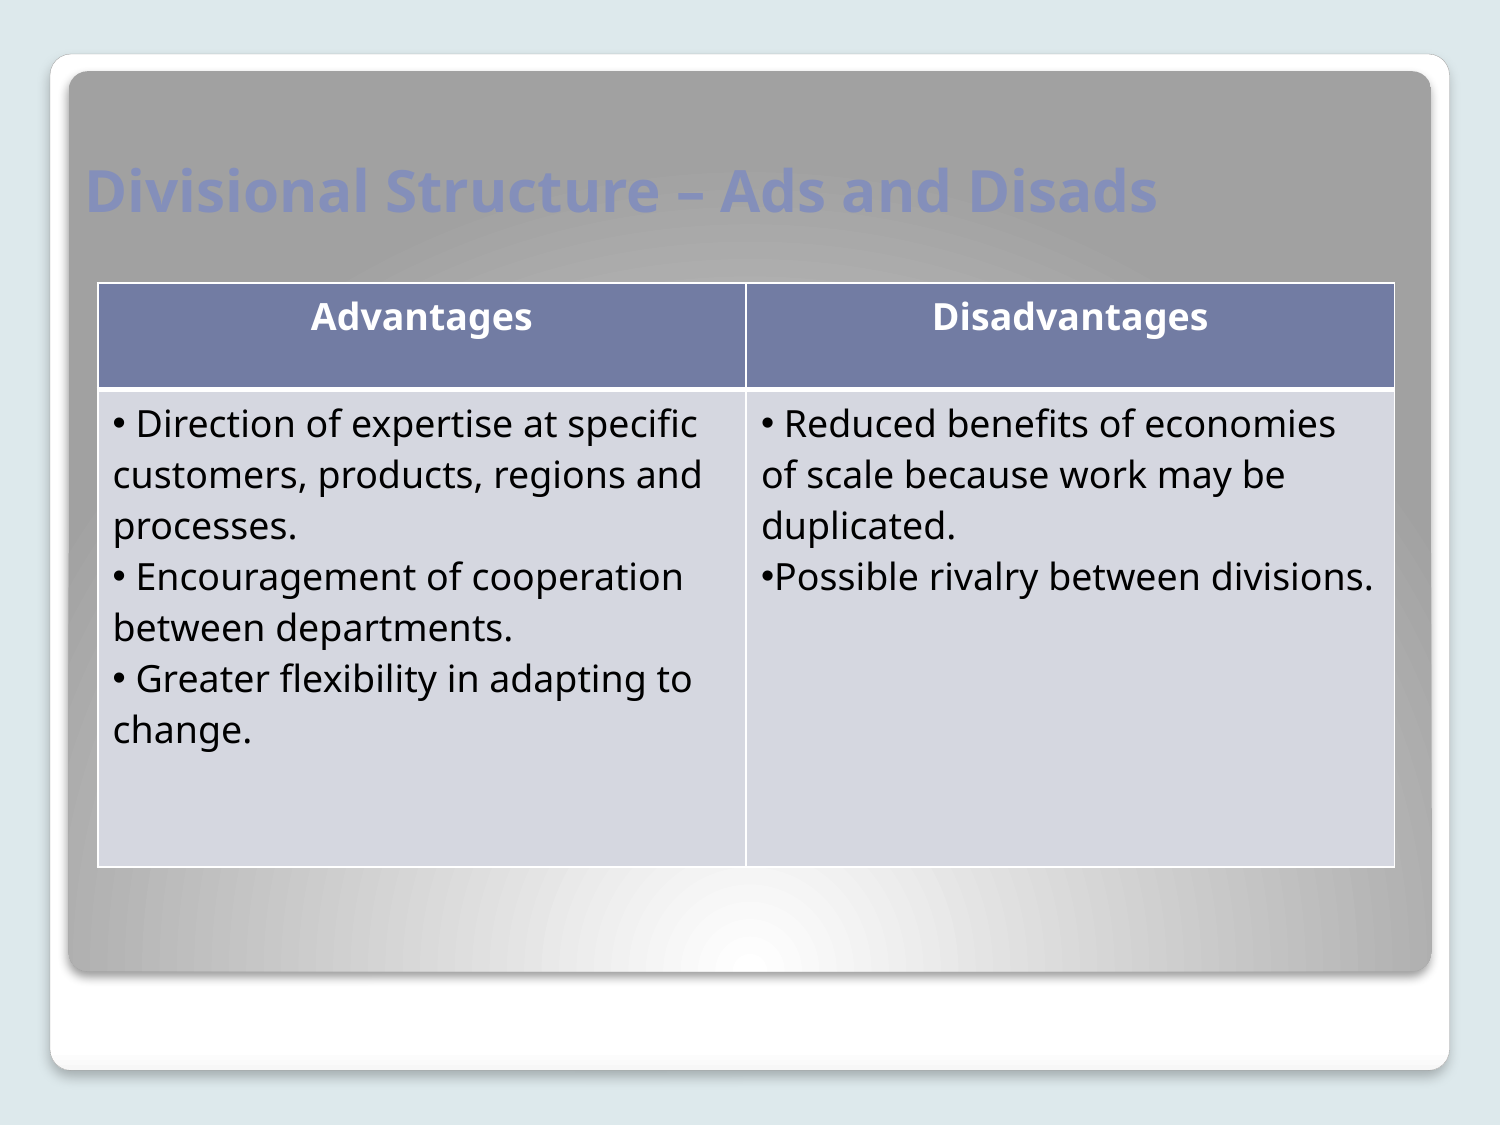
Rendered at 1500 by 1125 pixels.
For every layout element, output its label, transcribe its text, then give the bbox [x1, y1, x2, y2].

table_header Advantages [99, 284, 745, 387]
title Divisional Structure – Ads and Disads [70, 58, 1413, 232]
table_header Disadvantages [747, 284, 1394, 387]
table_cell Direction of expertise at specific customers, products, regions and processes. Encouragement of cooperation between departments. Greater flexibility in adapting to change. [99, 392, 745, 866]
table_cell Reduced benefits of economies of scale because work may be duplicated. Possible rivalry between divisions. [747, 392, 1394, 866]
